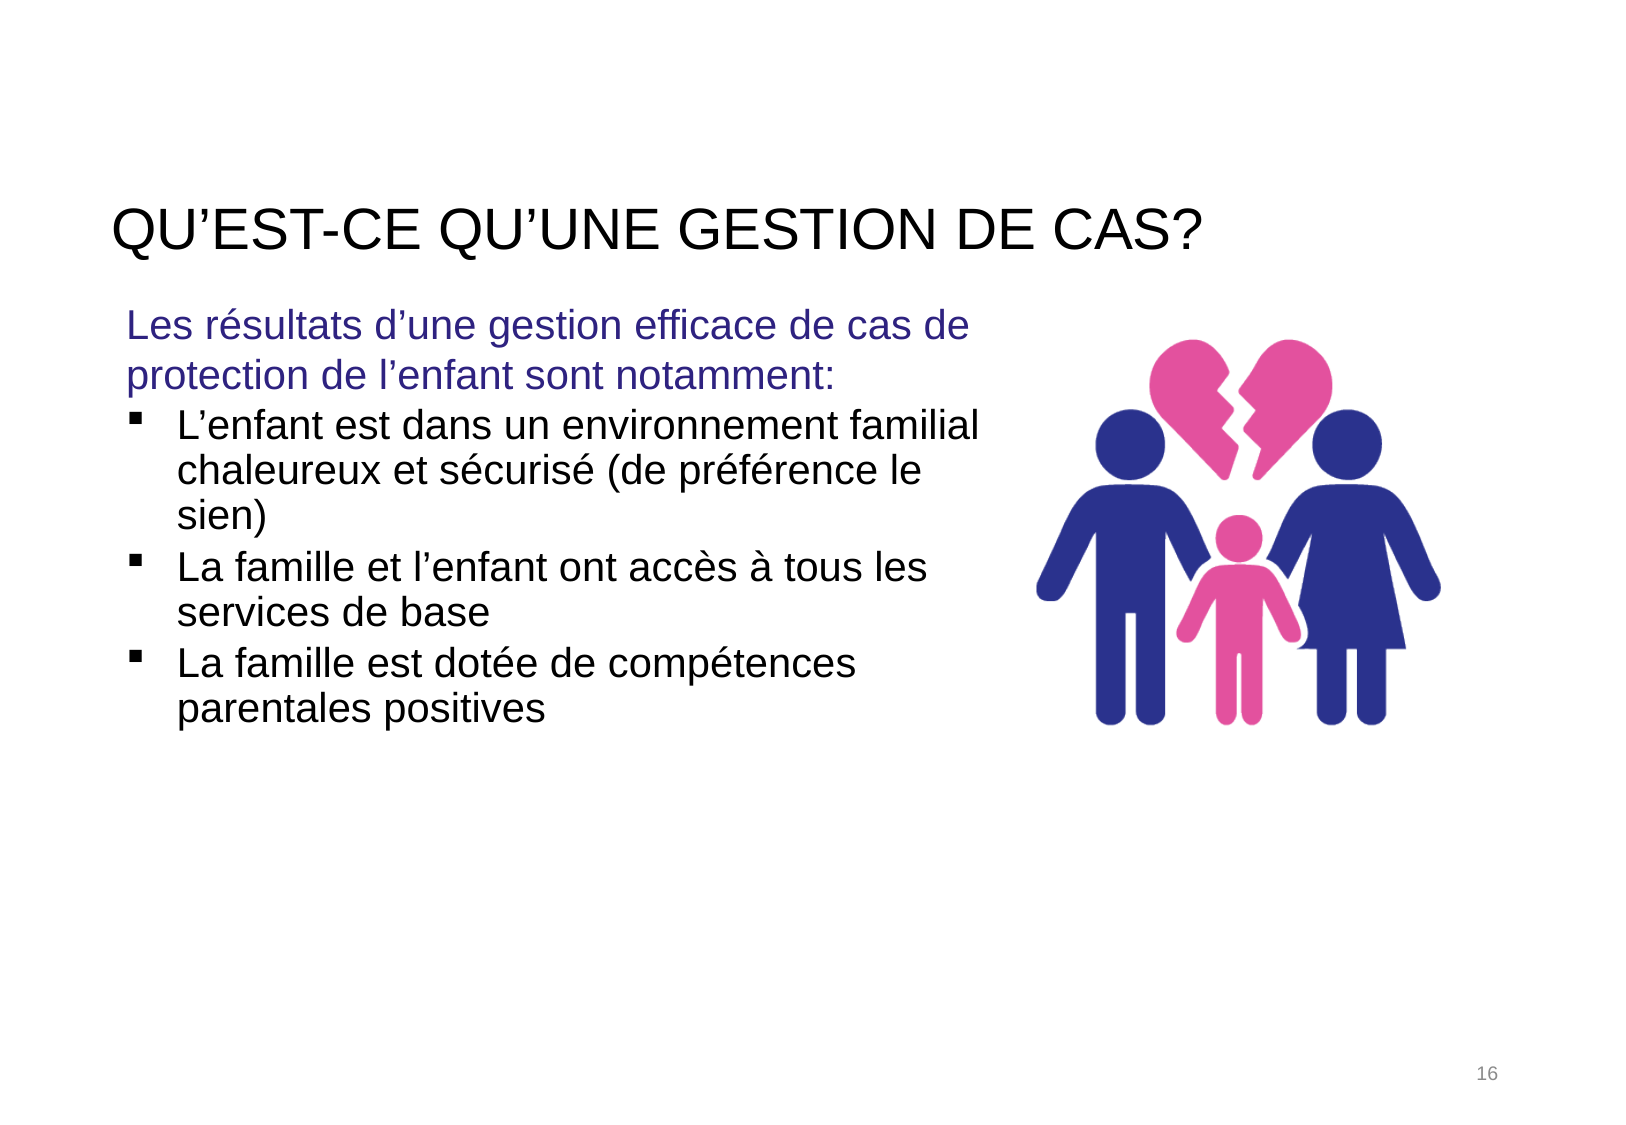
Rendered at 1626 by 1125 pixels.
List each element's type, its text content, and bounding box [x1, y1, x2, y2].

title Qu’est-ce qu’une gestion de cas? [111, 59, 1514, 270]
slide_number 16 [1147, 1042, 1514, 1103]
list Les résultats d’une gestion efficace de cas de protection de l’enfant sont notamment: L’enfant est dans un environnement familial chaleureux et sécurisé (de préférence le sien) La famille et l’enfant ont accès à tous les services de base La famille est dotée de compétences parentales positives [111, 297, 991, 1014]
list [966, 317, 1471, 758]
